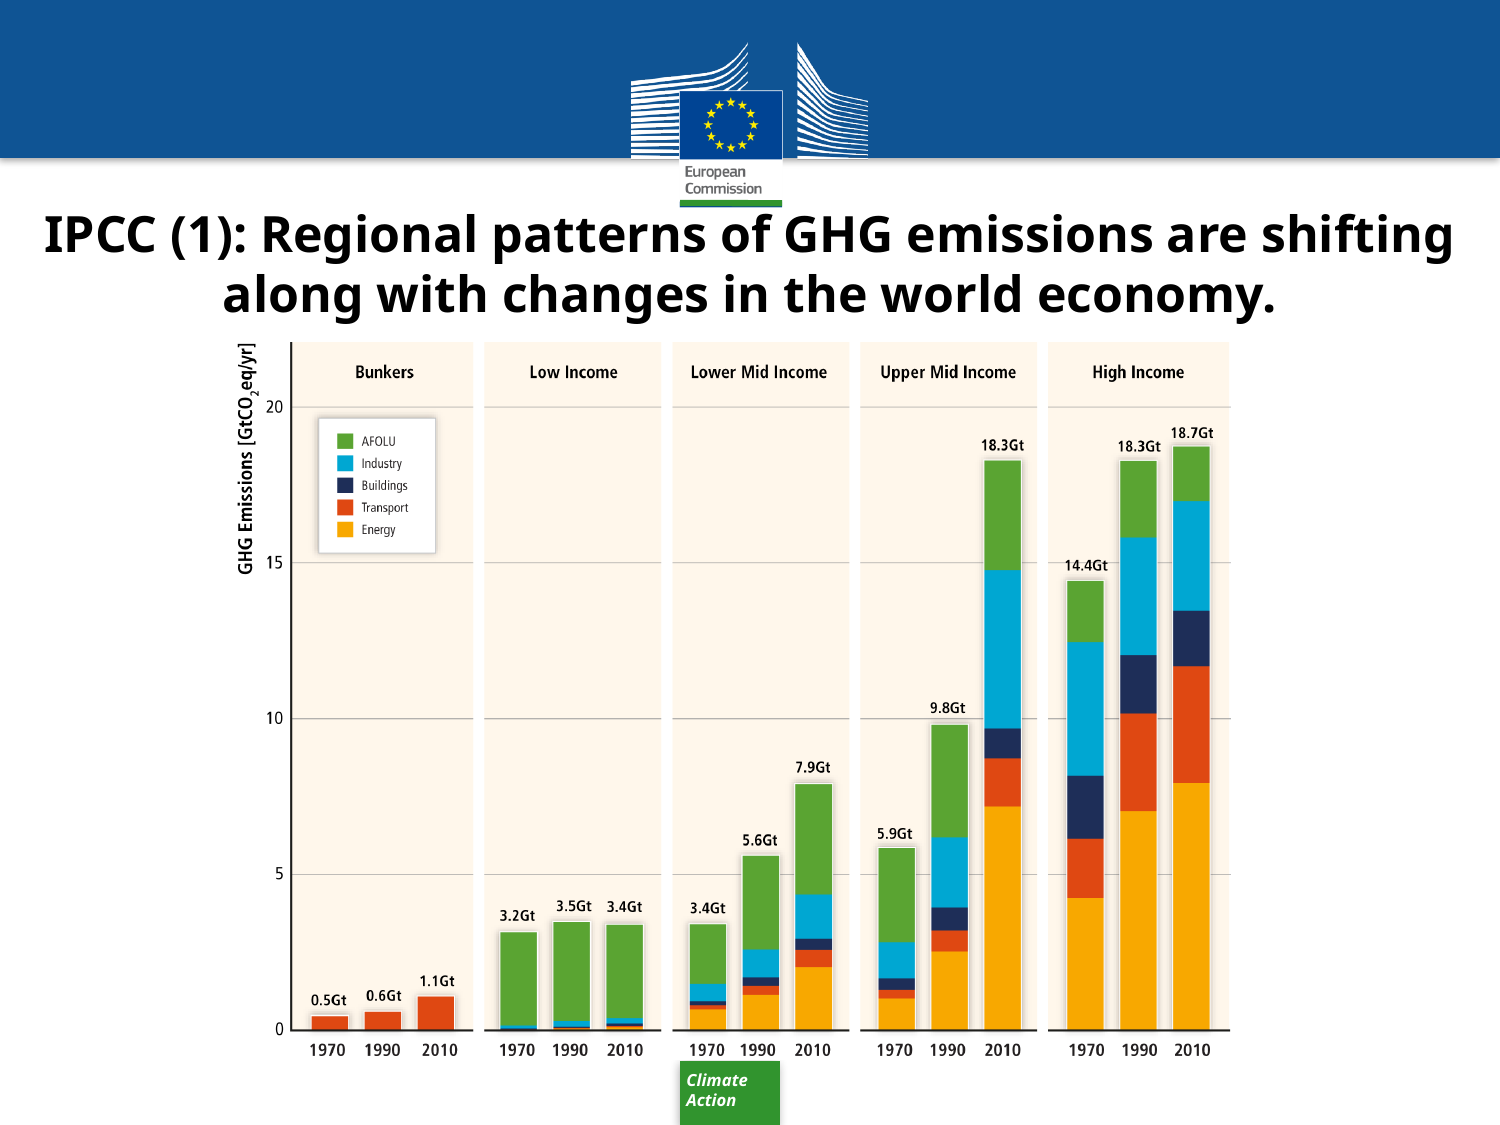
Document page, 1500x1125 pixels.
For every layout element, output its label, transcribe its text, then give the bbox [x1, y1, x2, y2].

picture [631, 42, 868, 197]
picture [235, 341, 1231, 1060]
title IPCC (1): Regional patterns of GHG emissions are shifting along with changes in the world economy. [0, 197, 1500, 328]
